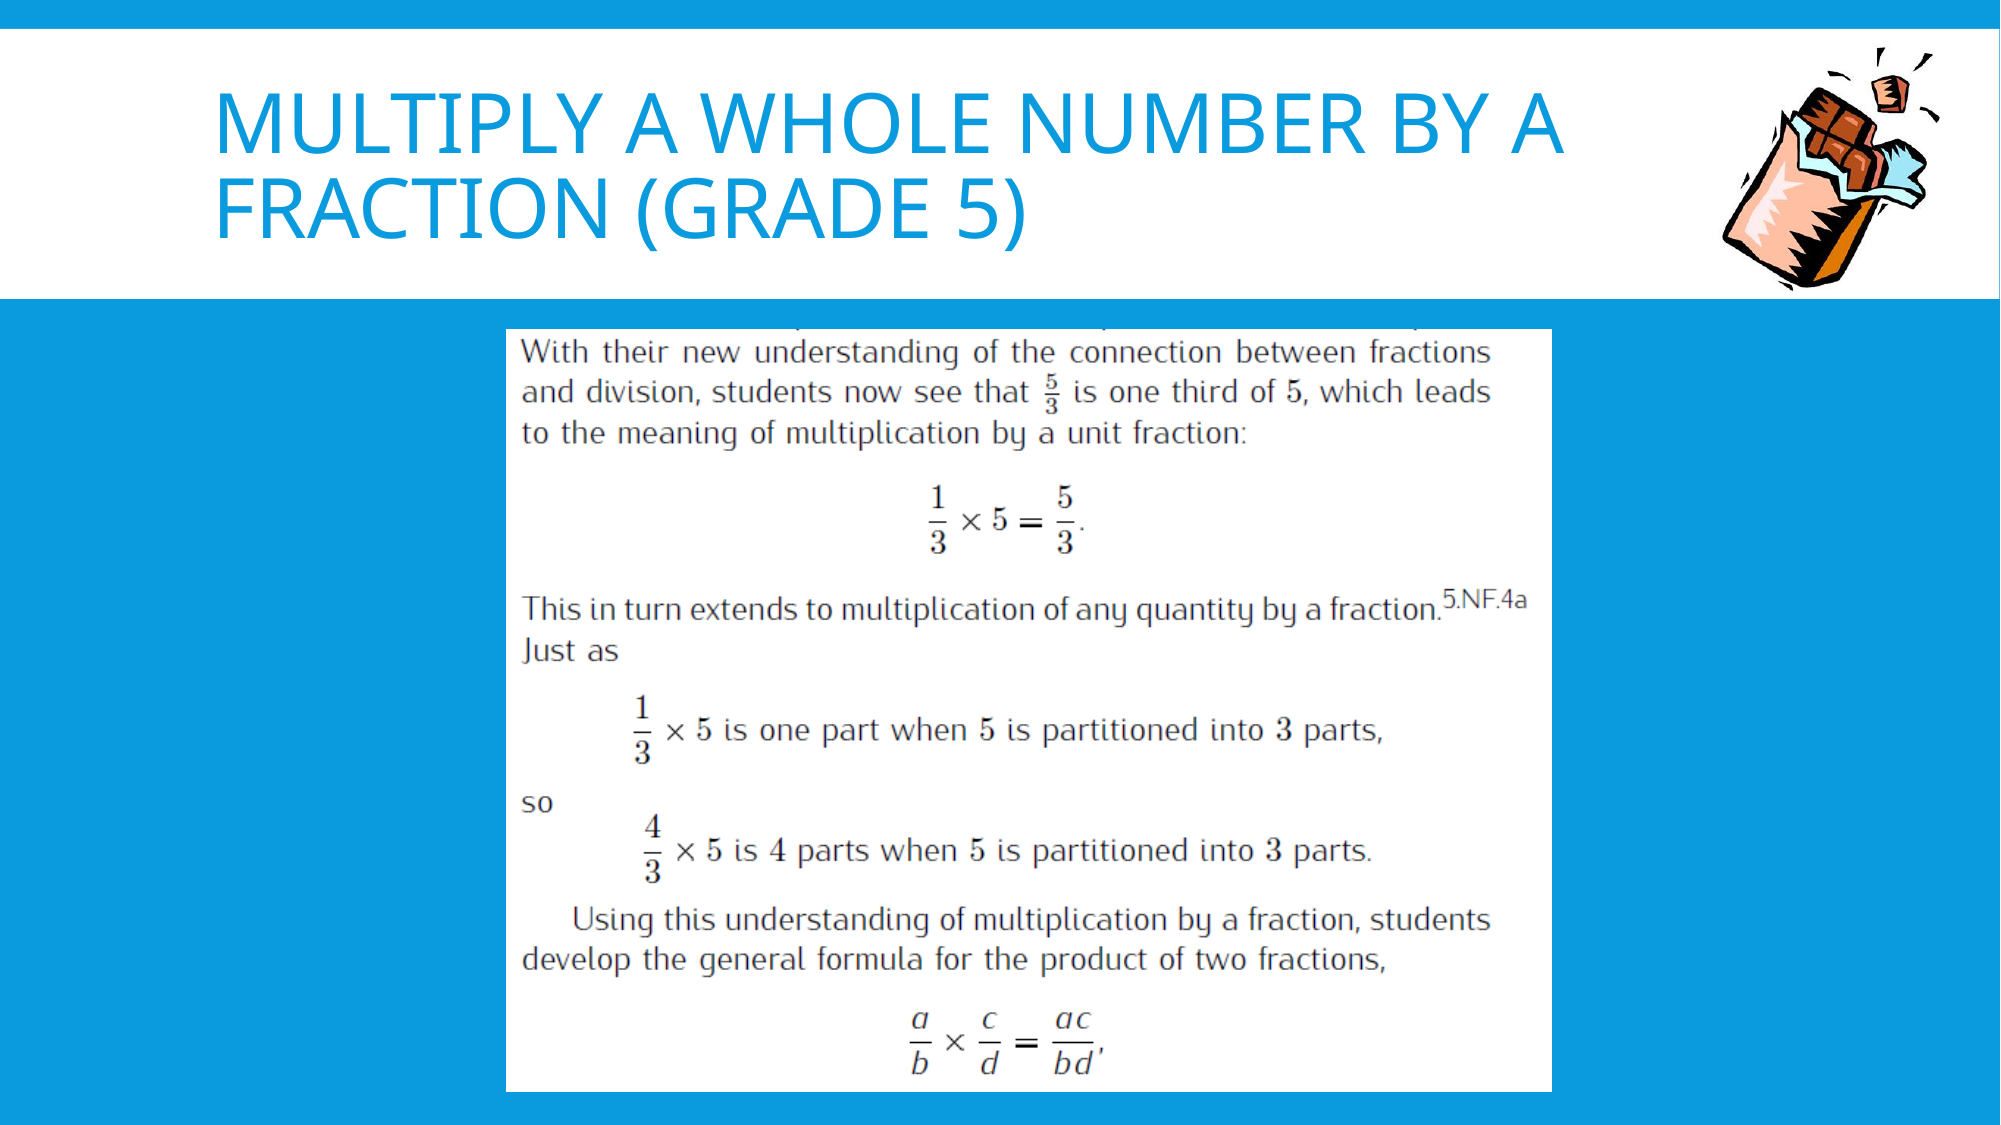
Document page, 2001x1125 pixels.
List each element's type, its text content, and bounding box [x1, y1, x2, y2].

picture [1705, 43, 1957, 295]
title Multiply a whole number by a fraction (grade 5) [197, 46, 1699, 295]
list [506, 329, 1552, 1092]
